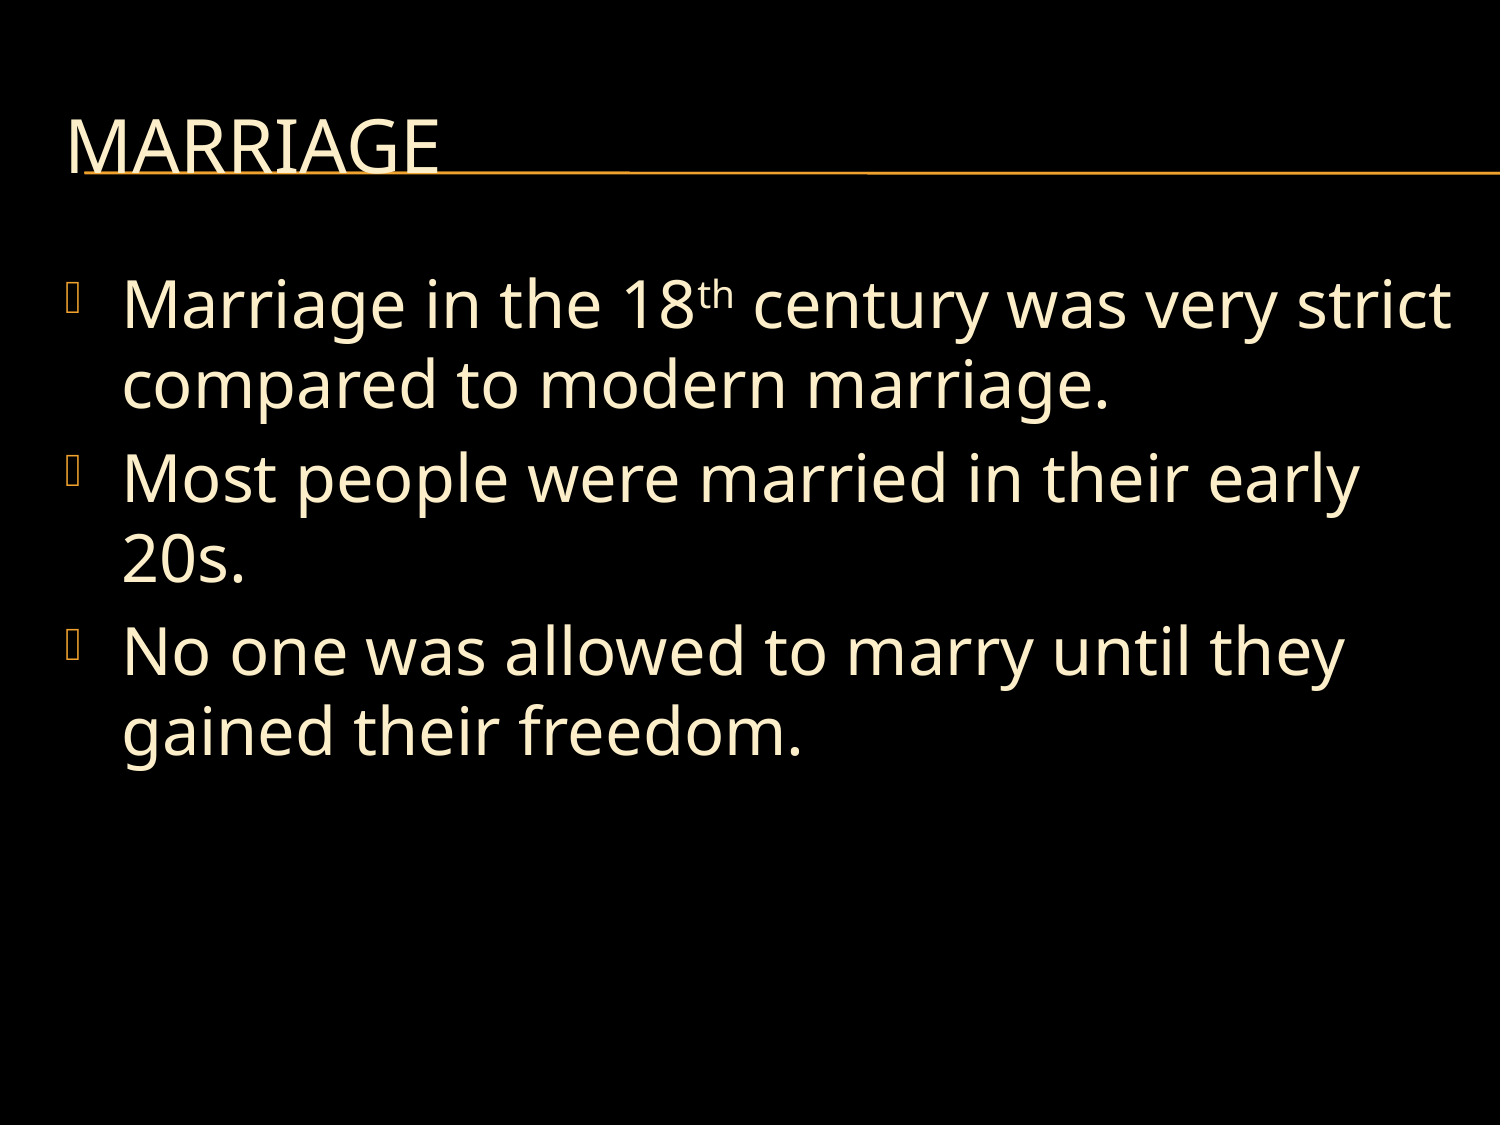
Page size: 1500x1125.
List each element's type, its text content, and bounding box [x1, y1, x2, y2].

title Marriage [50, 75, 1475, 213]
list Marriage in the 18th century was very strict compared to modern marriage. Most people were married in their early 20s. No one was allowed to marry until they gained their freedom. [50, 254, 1475, 998]
